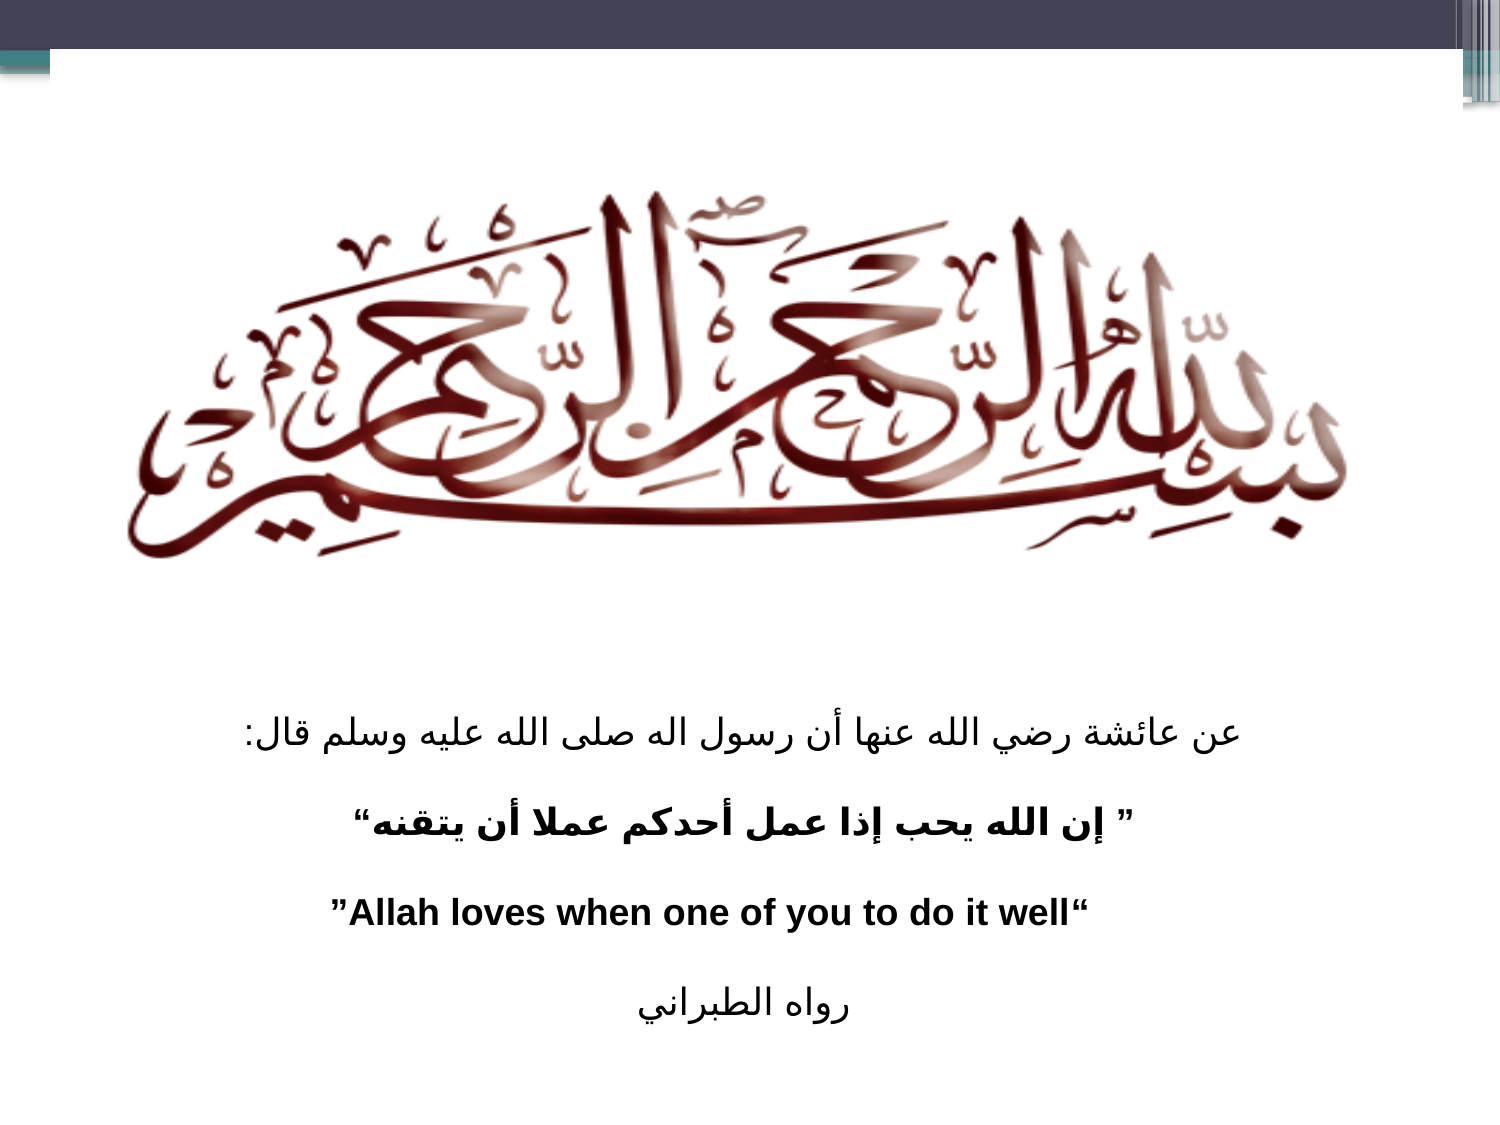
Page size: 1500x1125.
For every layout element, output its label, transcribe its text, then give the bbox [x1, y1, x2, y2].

text_box عن عائشة رضي الله عنها أن رسول اله صلى الله عليه وسلم قال: ” إن الله يحب إذا عمل أحدكم عملا أن يتقنه“ “Allah loves when one of you to do it well” رواه الطبراني [24, 655, 1463, 1121]
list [49, 49, 1463, 656]
